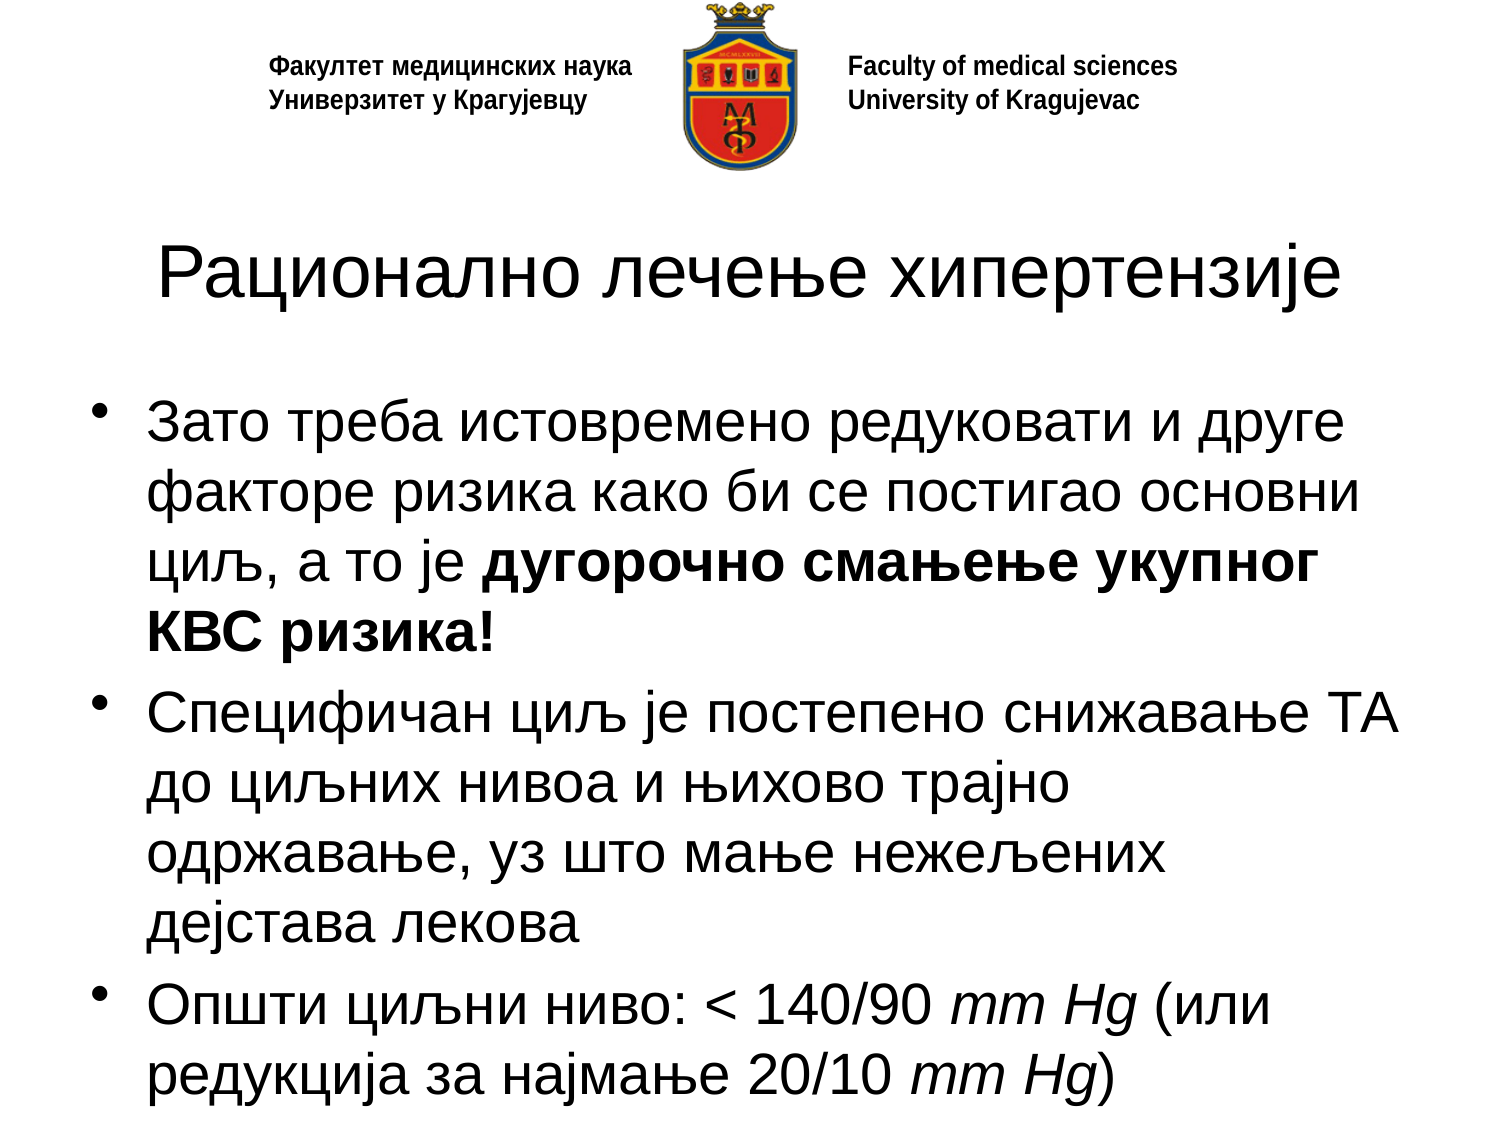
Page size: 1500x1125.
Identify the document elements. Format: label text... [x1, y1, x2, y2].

list Зато треба истовремено редуковати и друге факторе ризика како би се постигао основни циљ, а то је дугорочно смањење укупног КВС ризика! Специфичан циљ je постепено снижавање ТА до циљних нивоа и њихово трајно одржавање, уз што мање нежељених дејстава лекова Општи циљни ниво: < 140/90 mm Hg (или редукција за најмање 20/10 mm Hg) [74, 374, 1426, 1118]
title Рационално лечење хипертензије [74, 173, 1426, 362]
